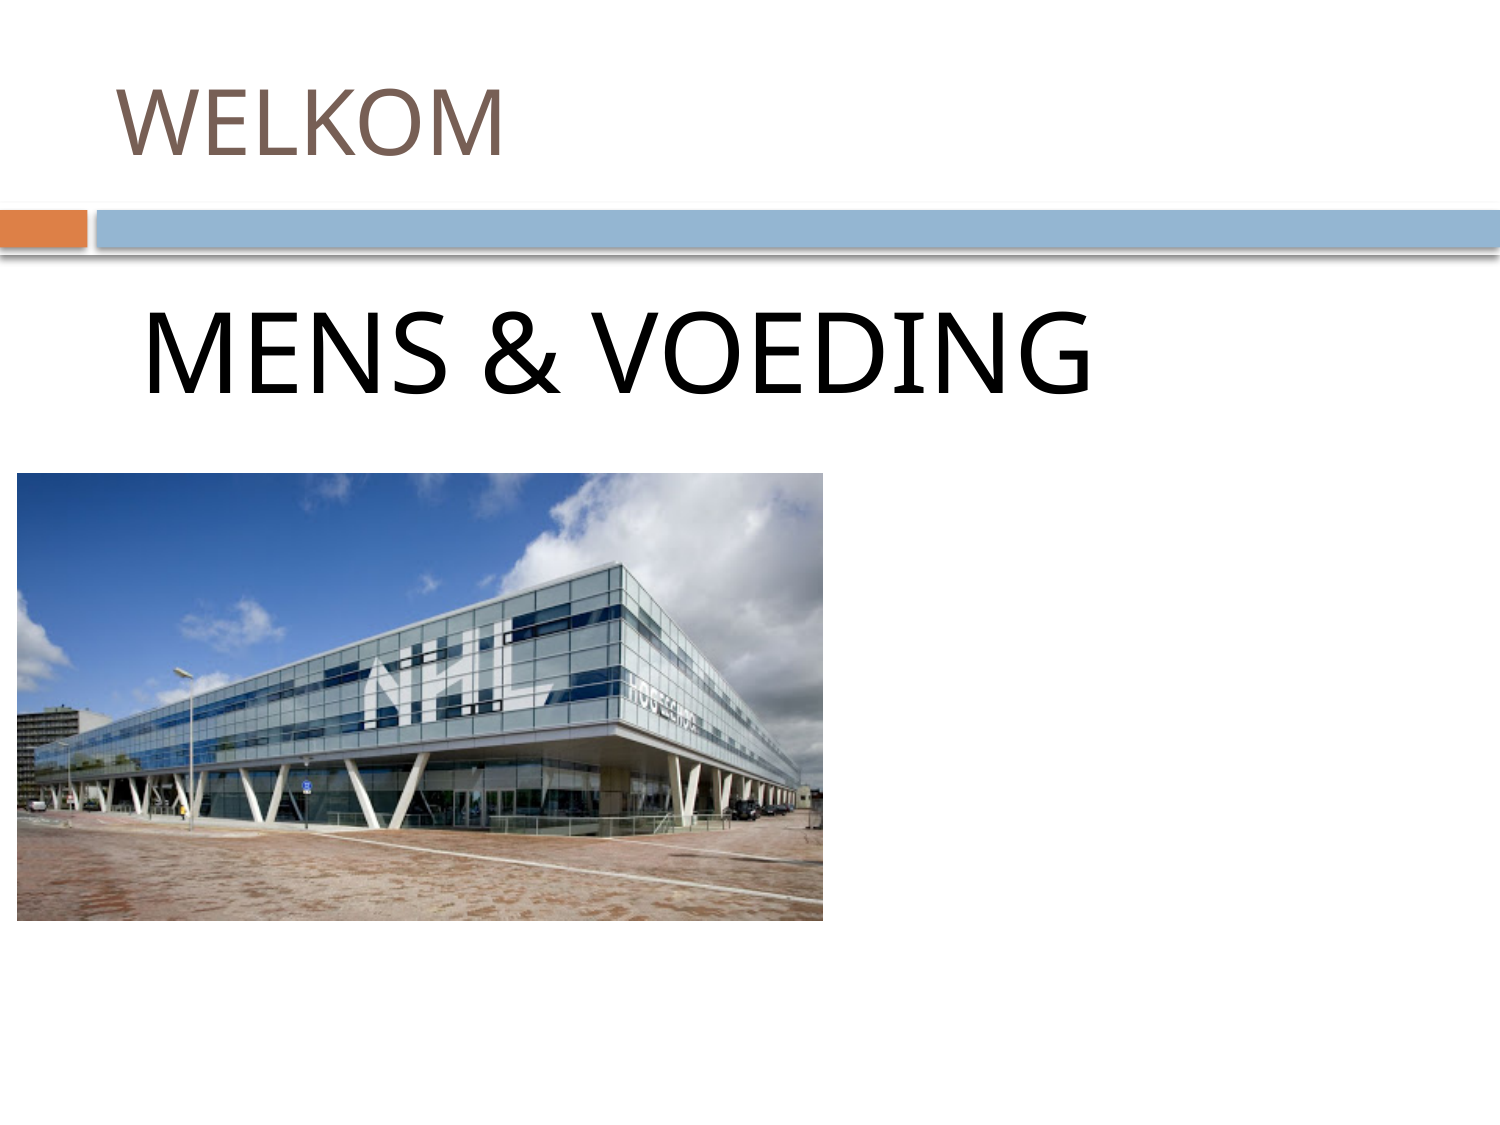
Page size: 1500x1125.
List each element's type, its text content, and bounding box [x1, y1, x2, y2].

text_box MENS & VOEDING [36, 274, 1478, 424]
title WELKOM [100, 37, 1438, 200]
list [17, 473, 823, 921]
